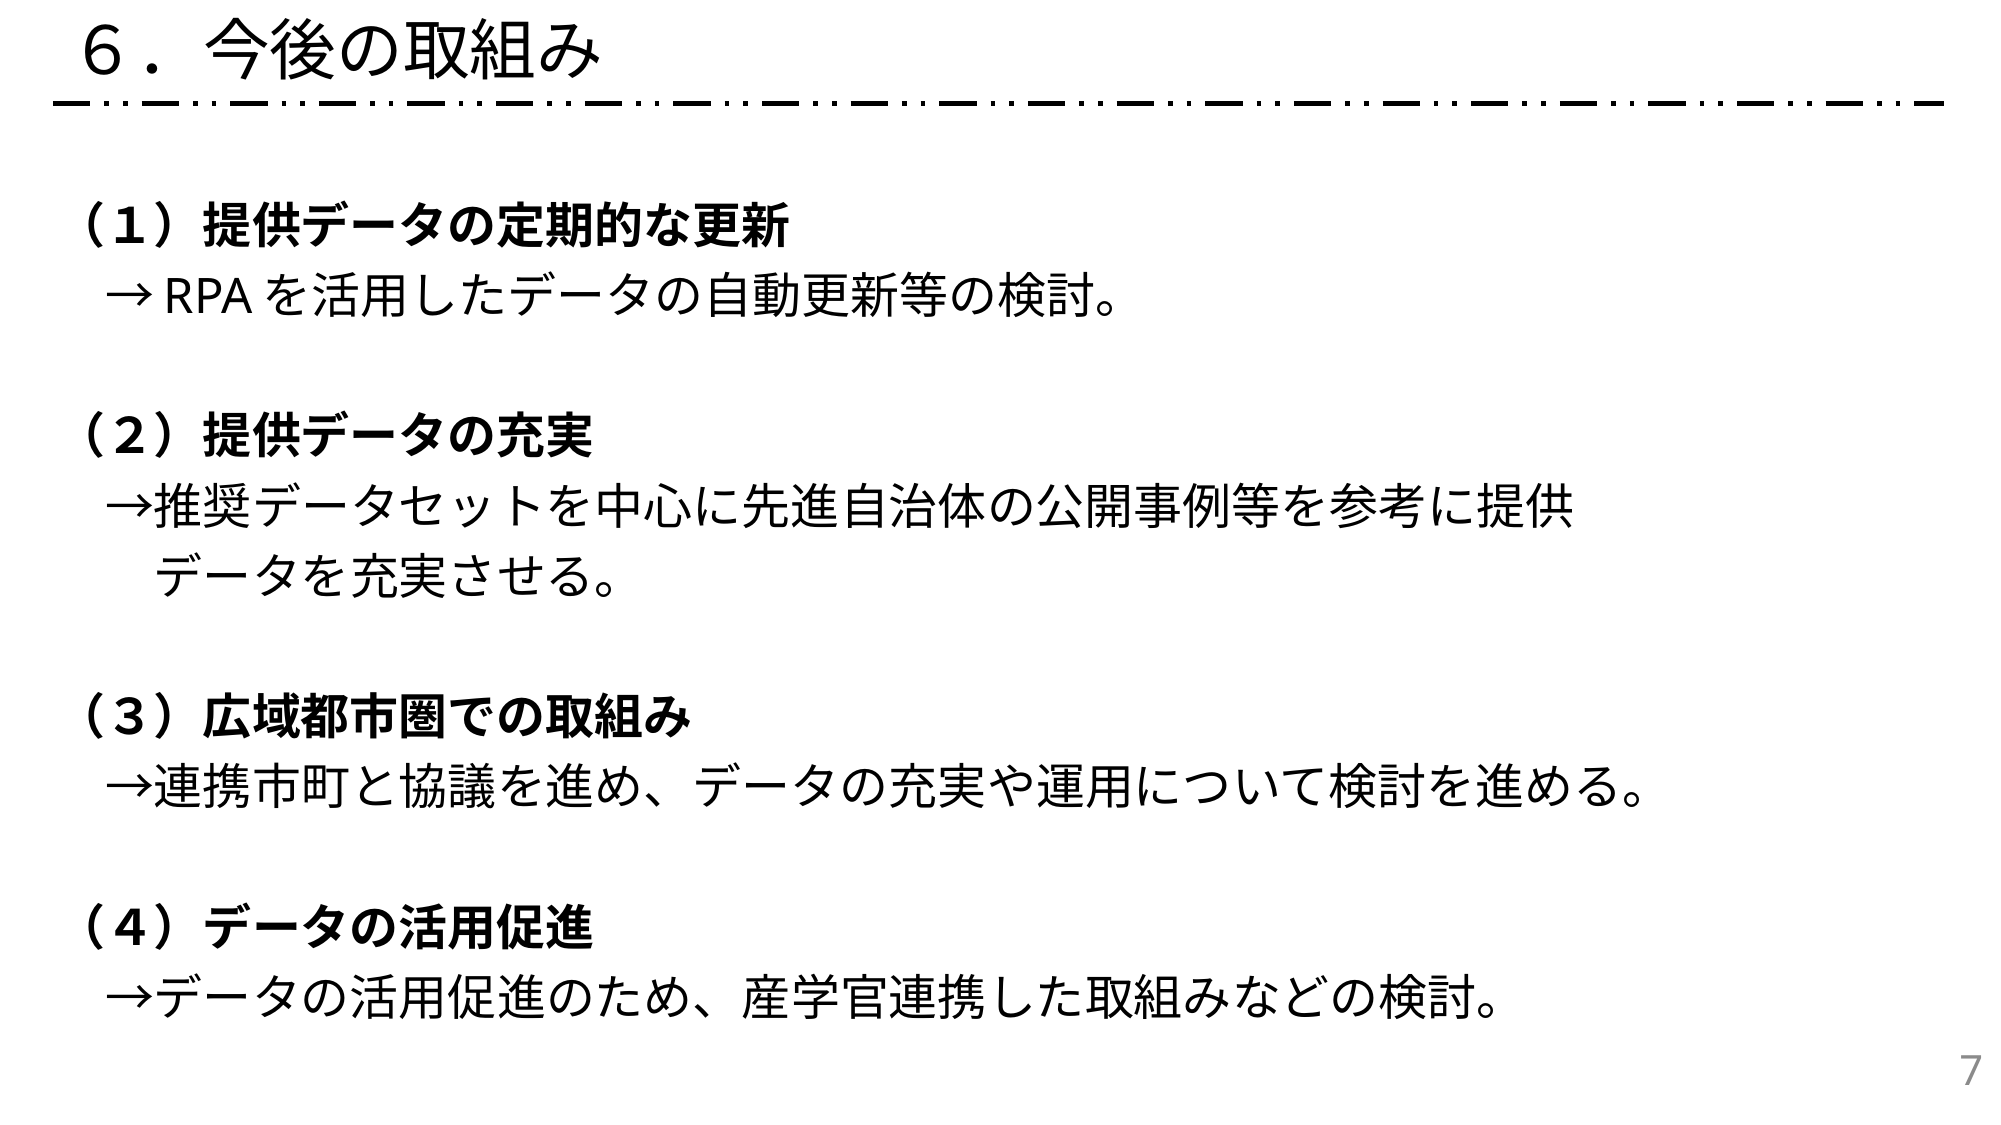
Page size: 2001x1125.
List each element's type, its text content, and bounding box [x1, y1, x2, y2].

slide_number 7 [1548, 1042, 1999, 1103]
list （１）提供データの定期的な更新 →RPAを活用したデータの自動更新等の検討。 （２）提供データの充実 →推奨データセットを中心に先進自治体の公開事例等を参考に提供 データを充実させる。 （３）広域都市圏での取組み →連携市町と協議を進め、データの充実や運用について検討を進める。 （４）データの活用促進 →データの活用促進のため、産学官連携した取組みなどの検討。 [41, 193, 1956, 1043]
text_box ６．今後の取組み [54, 14, 1946, 93]
